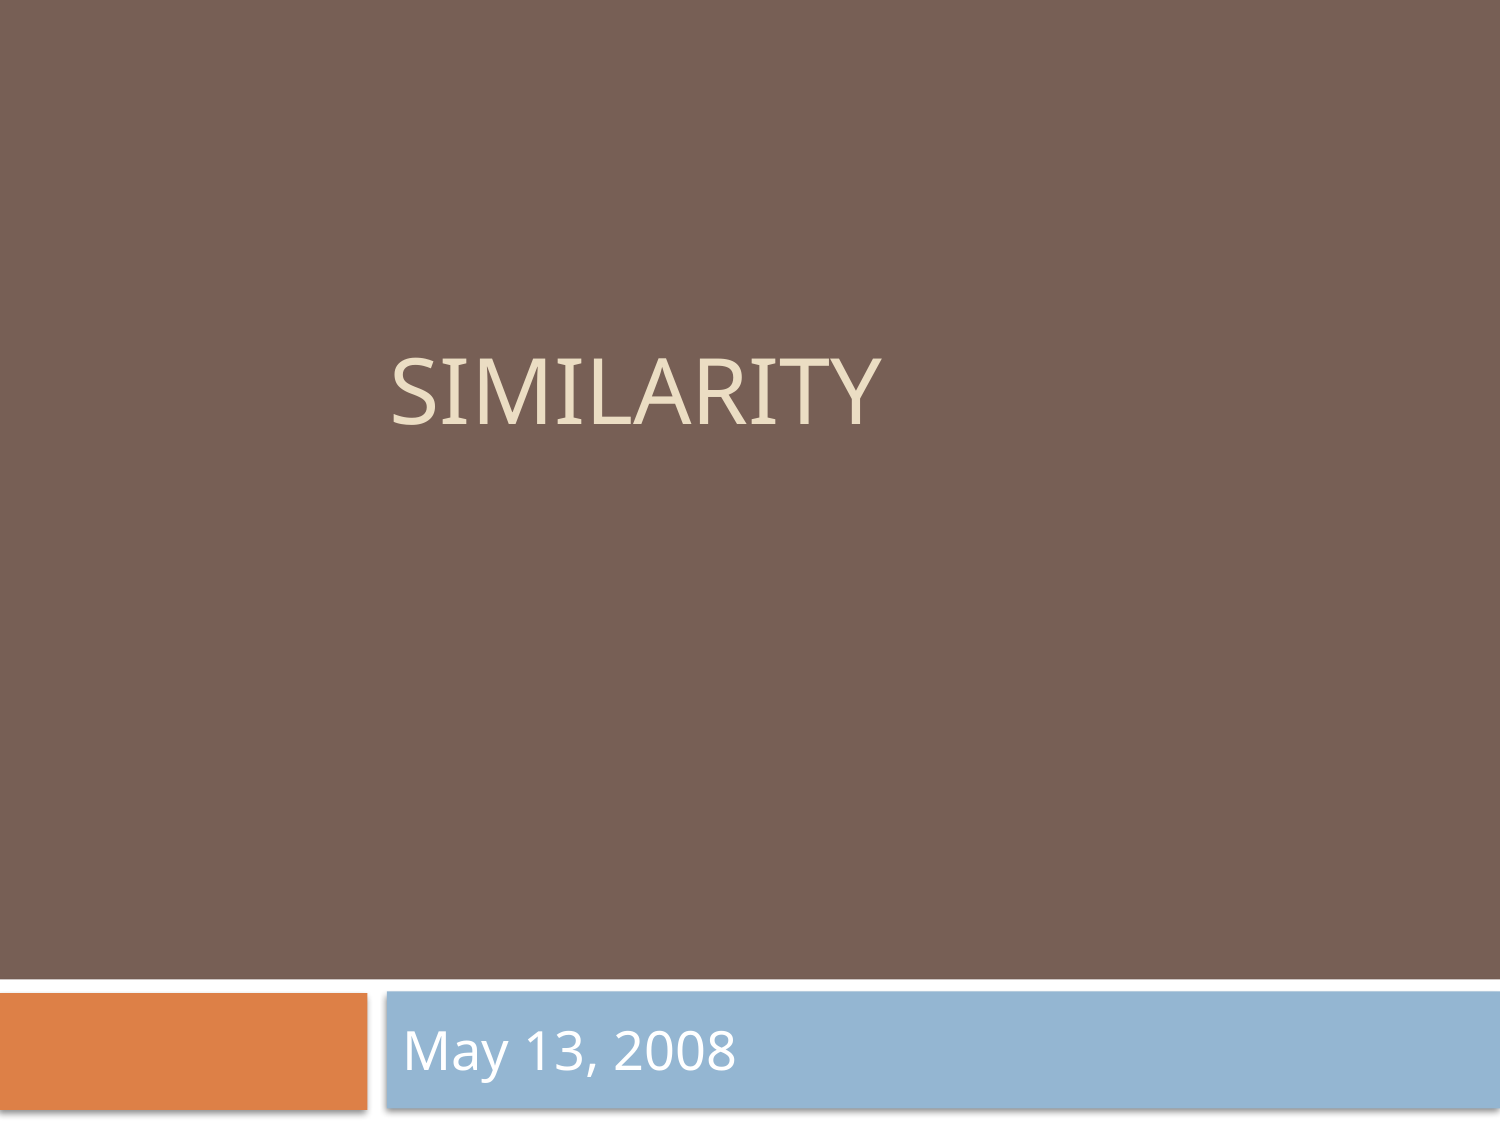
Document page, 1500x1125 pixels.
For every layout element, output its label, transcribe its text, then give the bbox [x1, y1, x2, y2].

subtitle May 13, 2008 [387, 992, 1488, 1105]
title Similarity [375, 149, 1438, 450]
